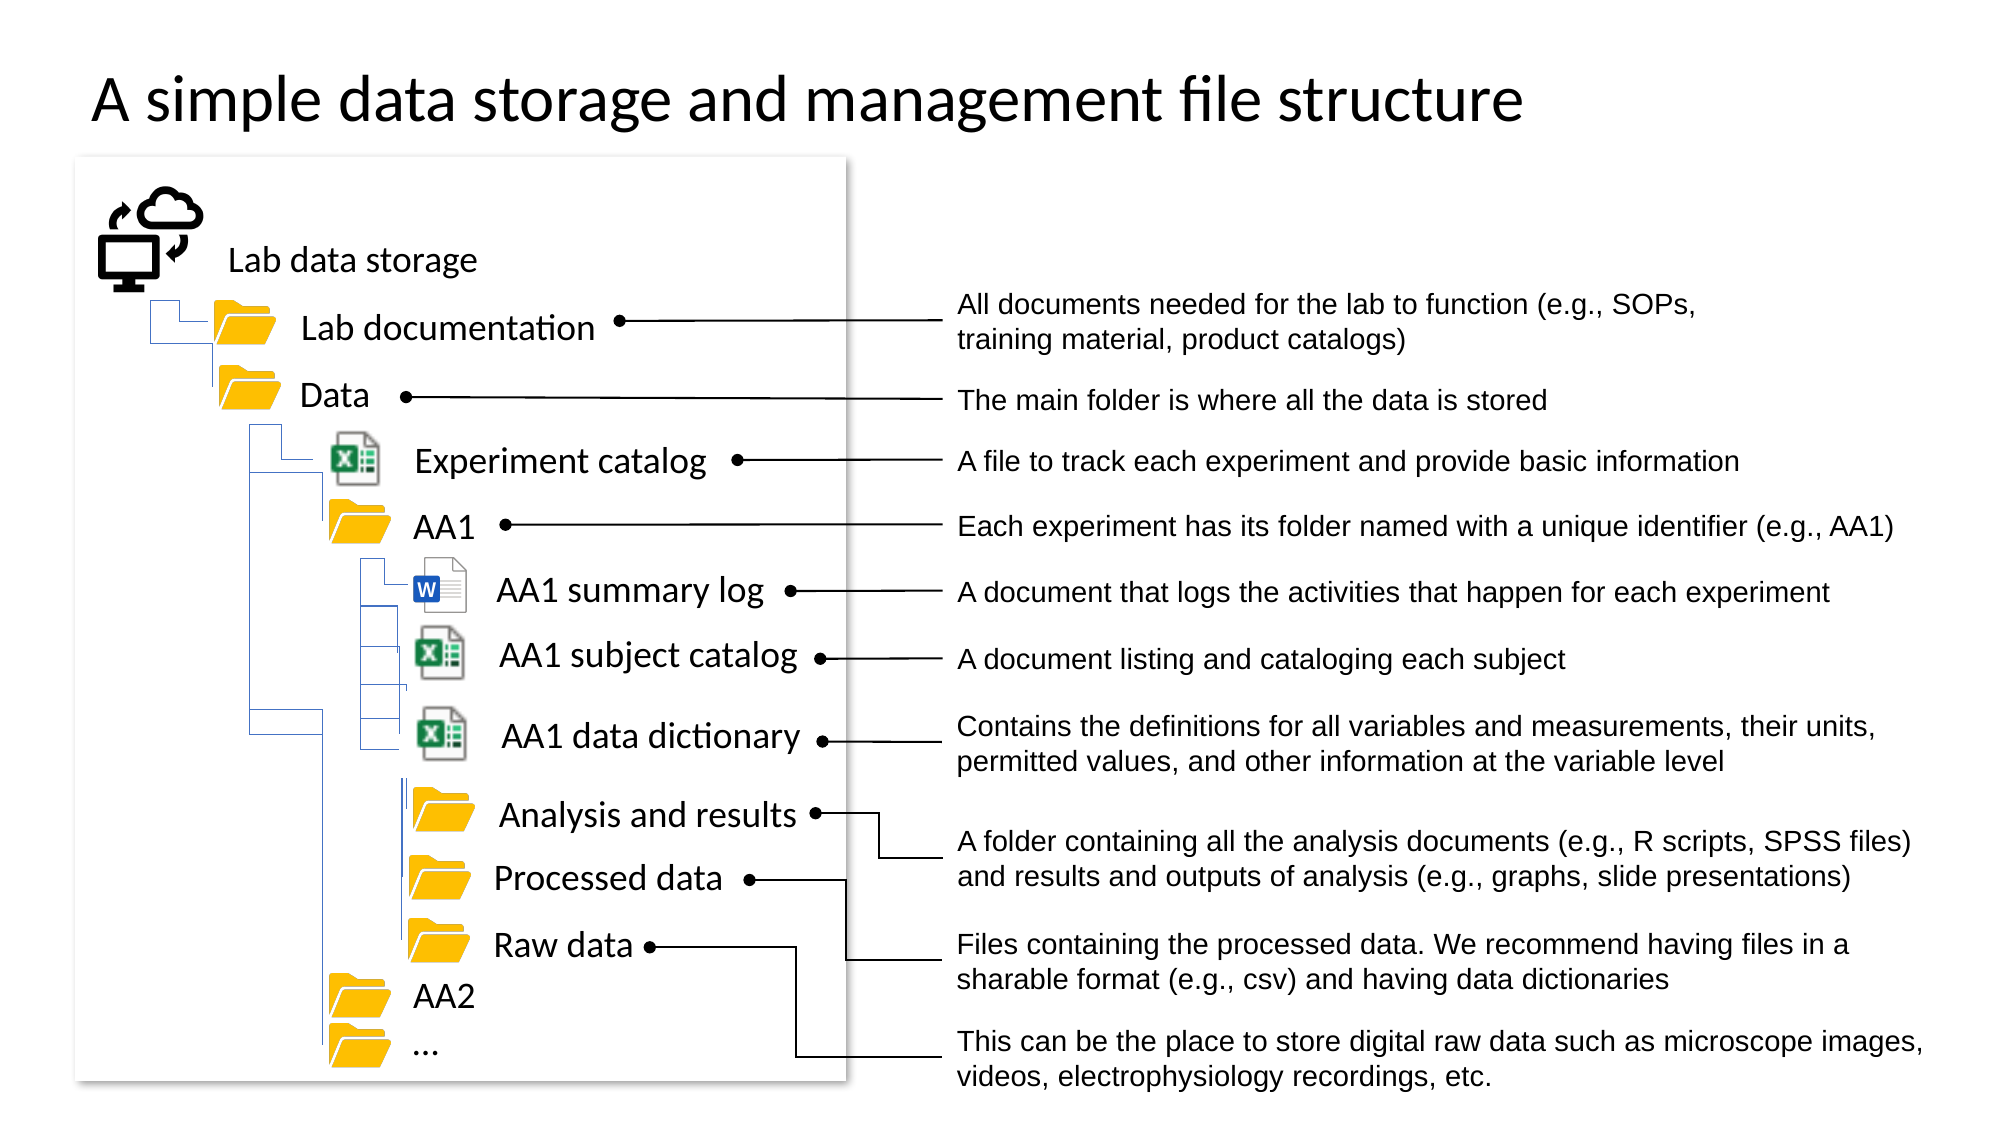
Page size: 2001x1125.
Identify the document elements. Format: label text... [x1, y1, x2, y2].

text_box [749, 880, 942, 961]
text_box A simple data storage and management file structure [77, 47, 1627, 143]
text_box Files containing the processed data. We recommend having files in a sharable format (e.g., csv) and having data dictionaries [942, 917, 1942, 1003]
text_box A document that logs the activities that happen for each experiment [942, 565, 1943, 616]
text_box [649, 947, 943, 1058]
text_box Each experiment has its folder named with a unique identifier (e.g., AA1) [942, 499, 1943, 550]
text_box A document listing and cataloging each subject [942, 633, 1943, 684]
text_box This can be the place to store digital raw data such as microscope images, videos, electrophysiology recordings, etc. [942, 1014, 1942, 1100]
text_box A file to track each experiment and provide basic information [942, 434, 1943, 485]
text_box All documents needed for the lab to function (e.g., SOPs, training material, product catalogs) [942, 277, 1806, 363]
text_box A folder containing all the analysis documents (e.g., R scripts, SPSS files) and results and outputs of analysis (e.g., graphs, slide presentations) [942, 815, 1943, 900]
text_box The main folder is where all the data is stored [942, 373, 1711, 424]
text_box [75, 156, 846, 1083]
text_box Contains the definitions for all variables and measurements, their units, permitted values, and other information at the variable level [941, 699, 1942, 785]
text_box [815, 813, 943, 859]
